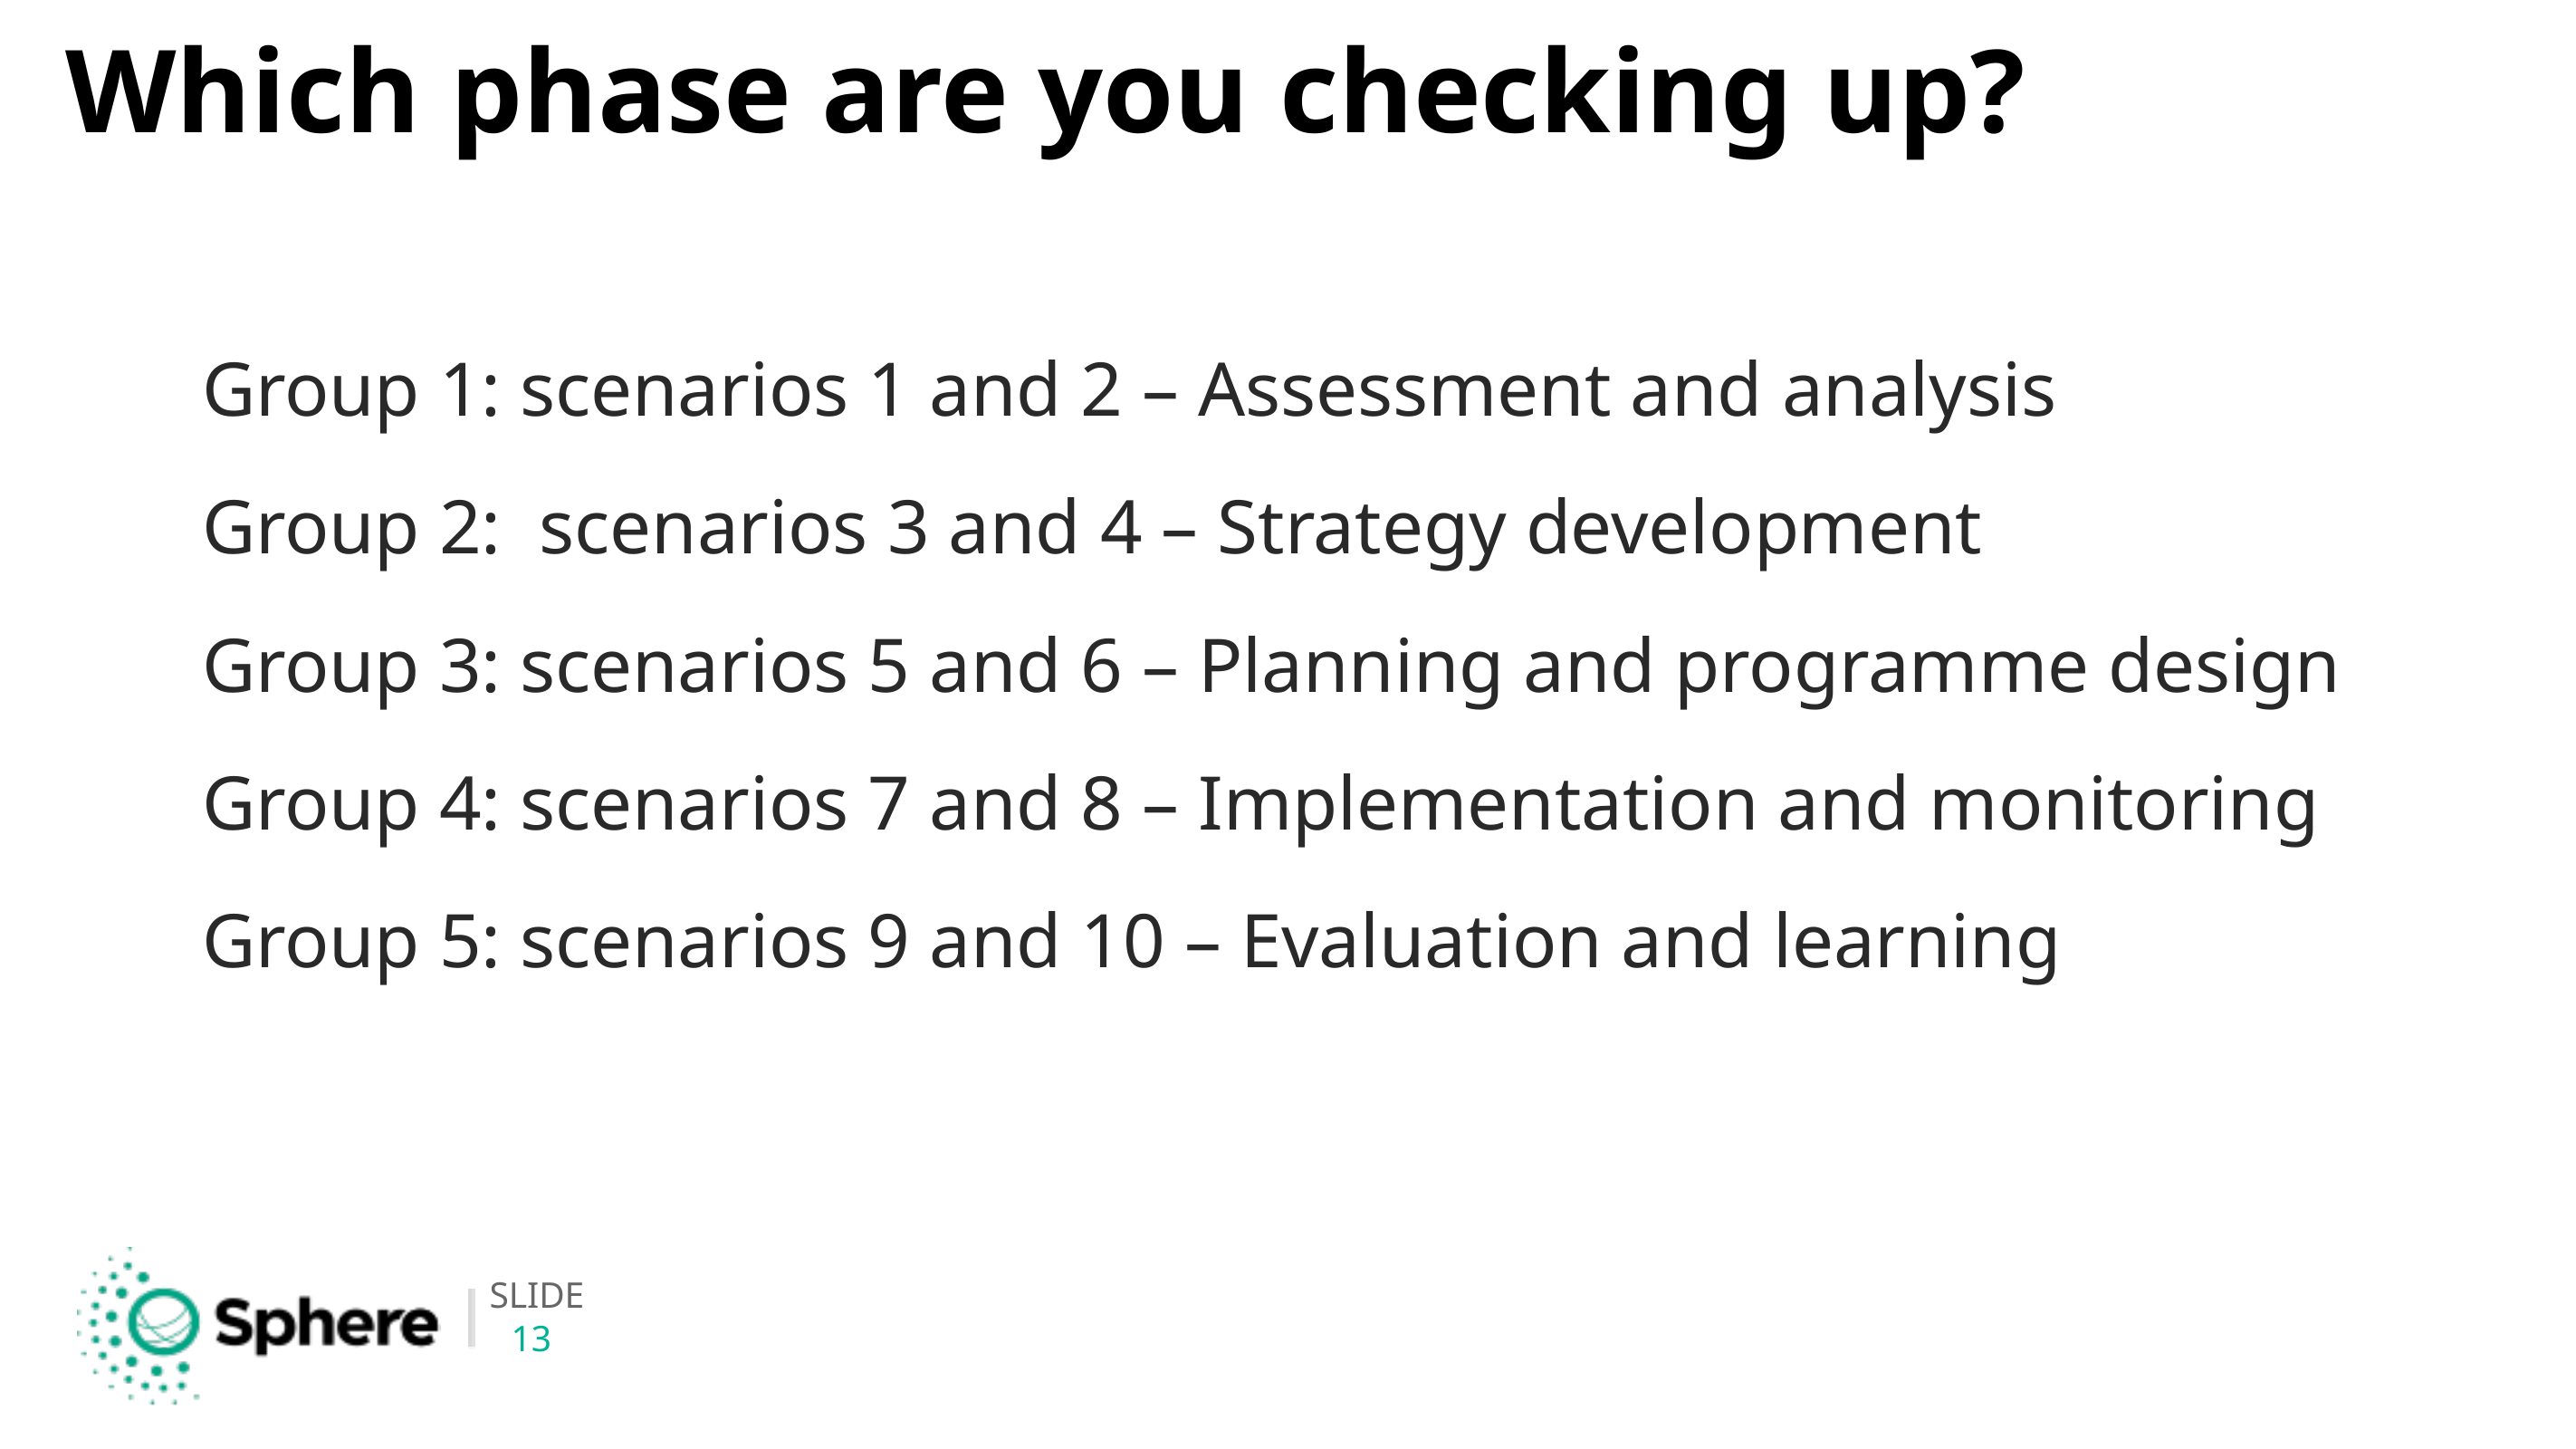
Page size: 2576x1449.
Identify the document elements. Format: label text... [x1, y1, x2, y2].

title Which phase are you checking up? [57, 10, 2131, 179]
list Group 1: scenarios 1 and 2 – Assessment and analysis Group 2: scenarios 3 and 4 – Strategy development Group 3: scenarios 5 and 6 – Planning and programme design Group 4: scenarios 7 and 8 – Implementation and monitoring Group 5: scenarios 9 and 10 – Evaluation and learning [194, 334, 2382, 1074]
picture [77, 1247, 441, 1407]
picture [468, 1289, 479, 1349]
slide_number 13 [503, 1308, 560, 1367]
